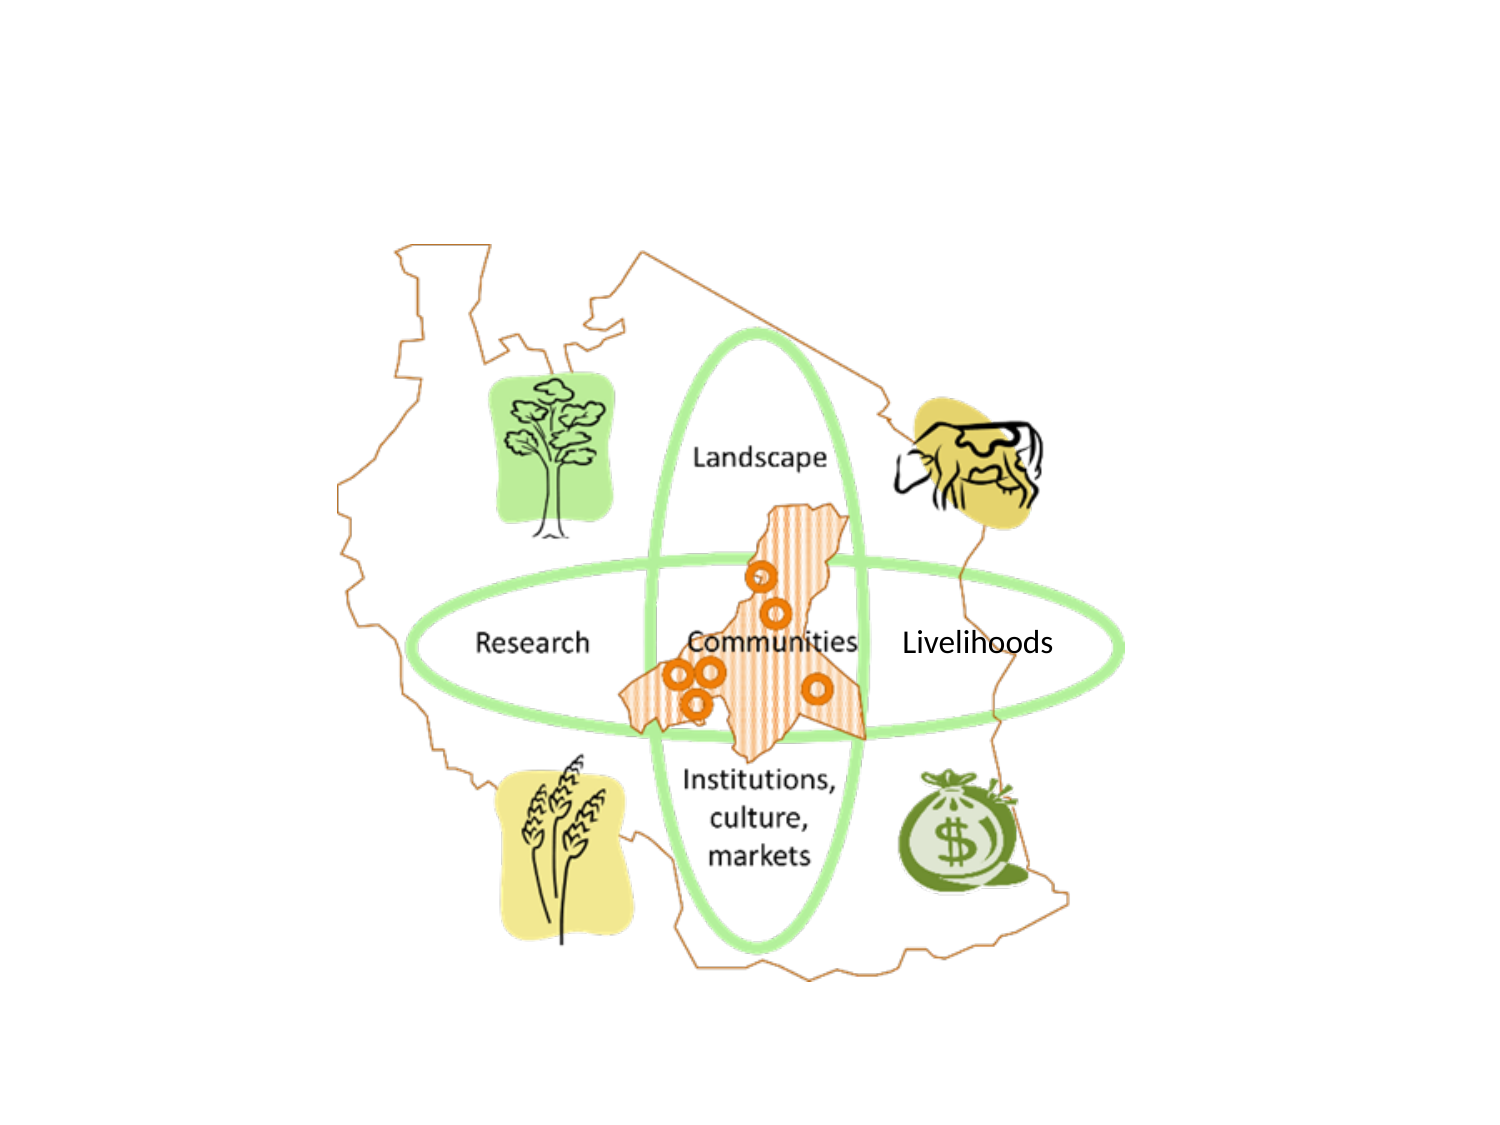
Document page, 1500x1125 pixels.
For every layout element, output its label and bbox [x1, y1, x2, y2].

picture [337, 243, 1126, 982]
